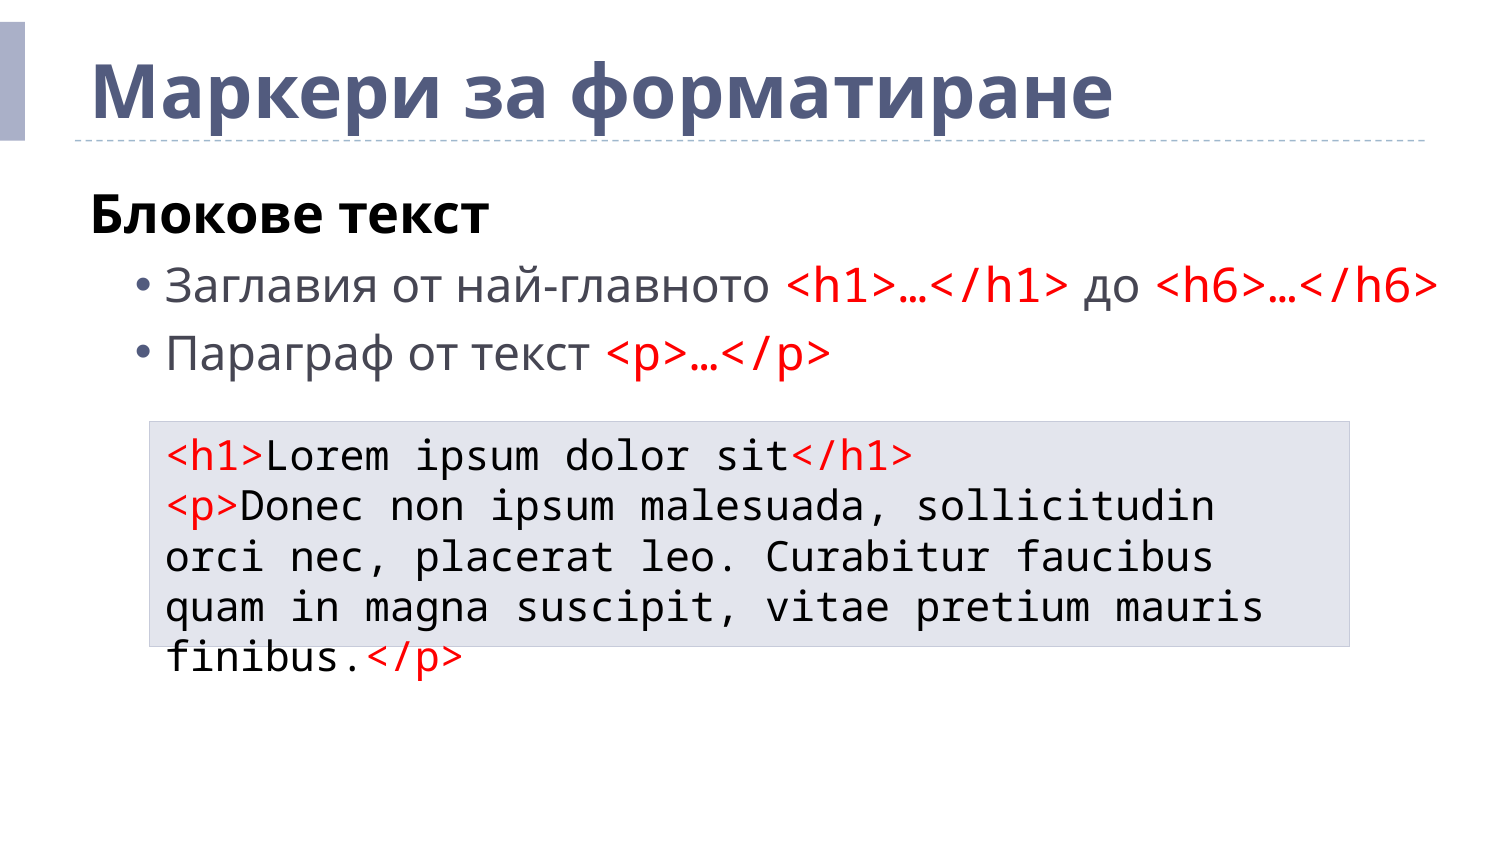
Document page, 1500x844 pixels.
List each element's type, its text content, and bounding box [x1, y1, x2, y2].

text_box <h1>Lorem ipsum dolor sit</h1> <p>Donec non ipsum malesuada, sollicitudin orci nec, placerat leo. Curabitur faucibus quam in magna suscipit, vitae pretium mauris finibus.</p> [149, 421, 1350, 647]
title Маркери за форматиране [75, 18, 1475, 141]
list Блокове текст Заглавия от най-главното <h1>…</h1> до <h6>…</h6> Параграф от текст <p>…</p> [75, 171, 1475, 835]
